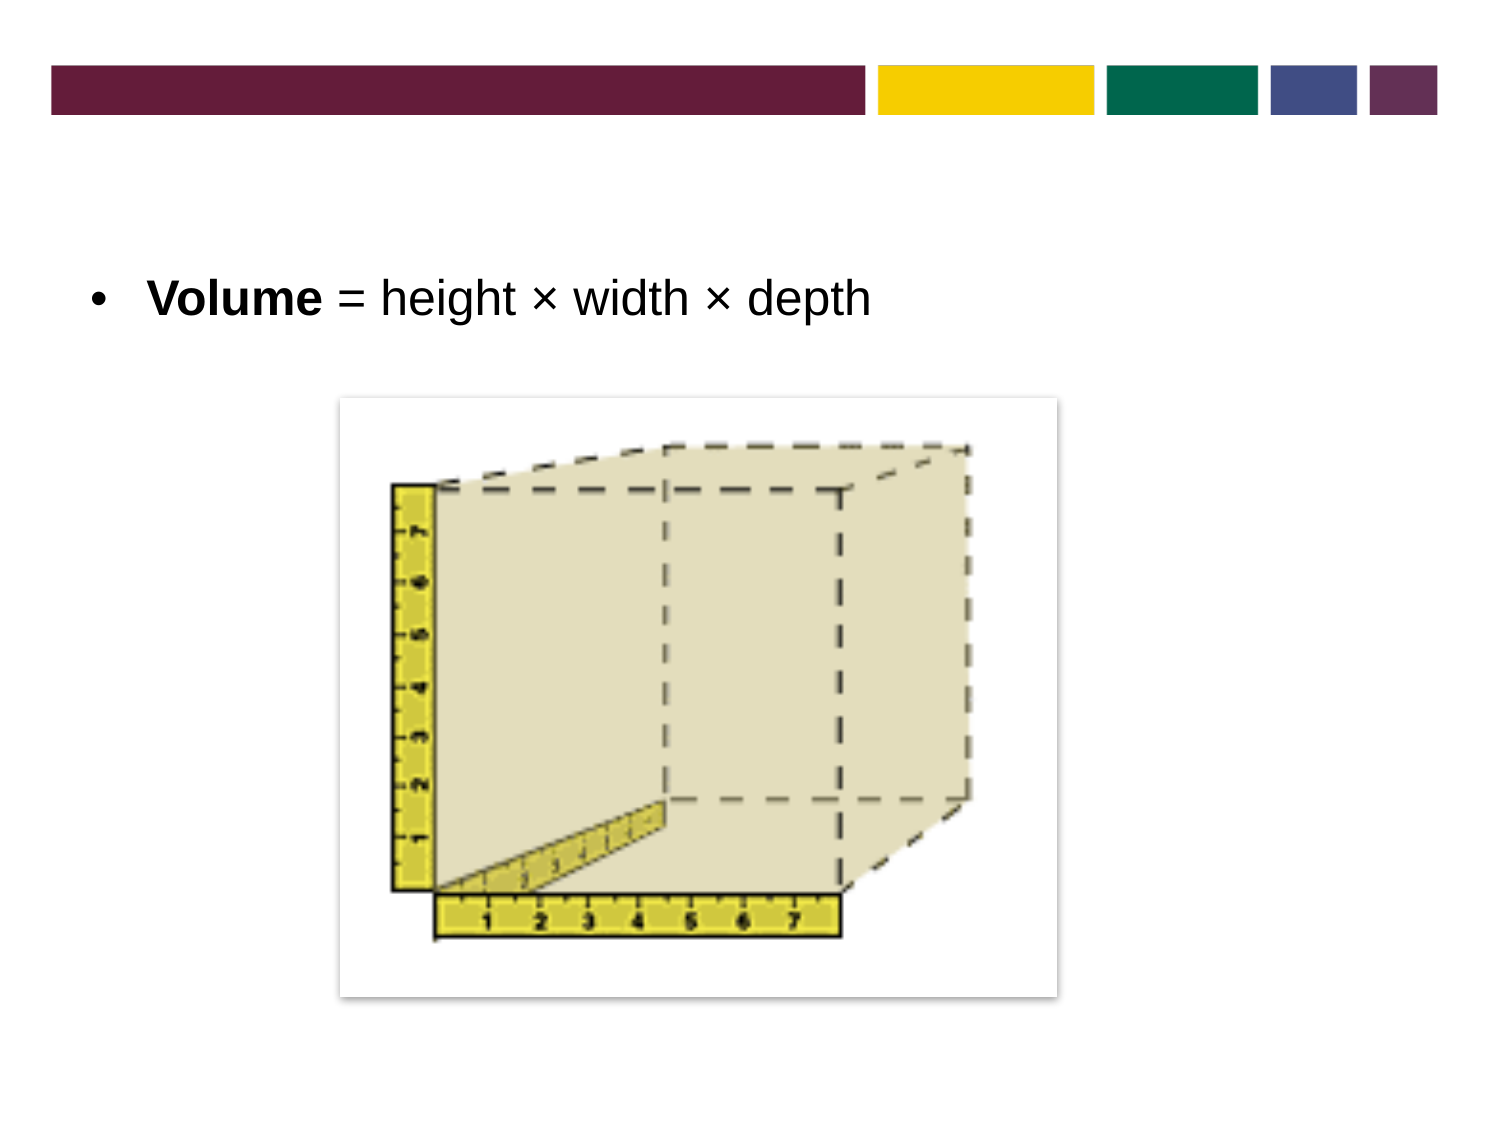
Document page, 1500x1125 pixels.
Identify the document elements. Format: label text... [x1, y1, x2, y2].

picture [354, 412, 1043, 983]
picture [37, 49, 1438, 116]
list Volume = height × width × depth [75, 262, 1425, 1005]
